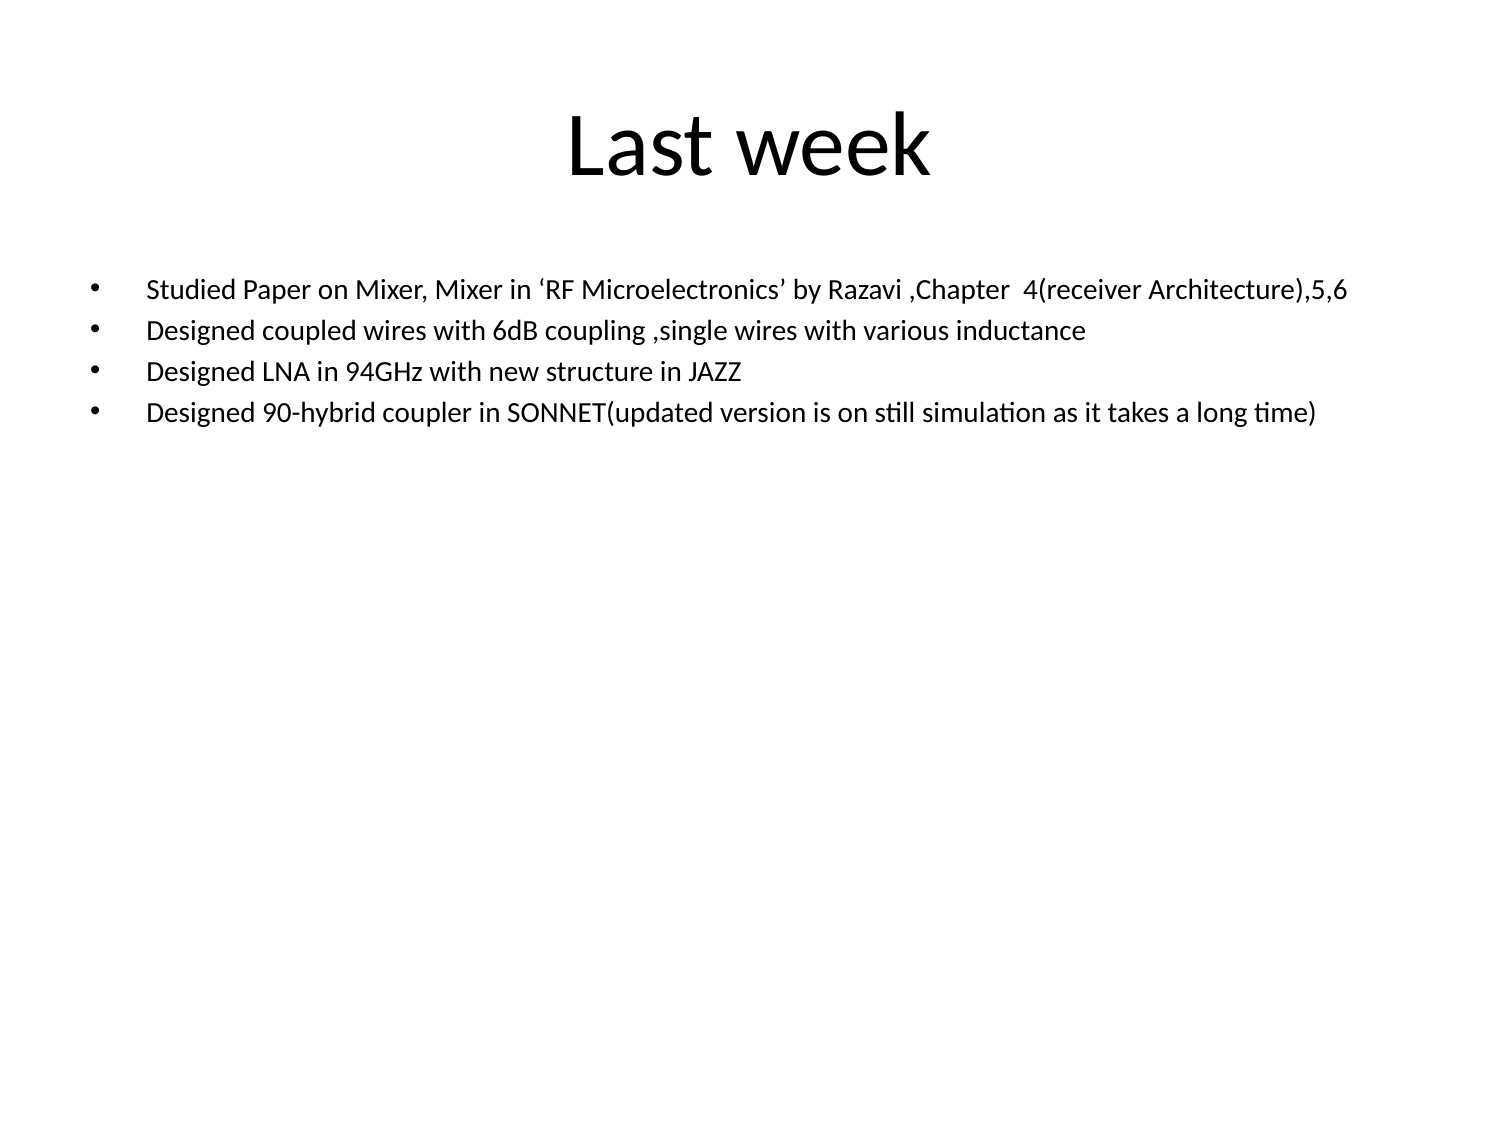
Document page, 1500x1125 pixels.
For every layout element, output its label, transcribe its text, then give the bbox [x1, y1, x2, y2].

list Studied Paper on Mixer, Mixer in ‘RF Microelectronics’ by Razavi ,Chapter 4(receiver Architecture),5,6 Designed coupled wires with 6dB coupling ,single wires with various inductance Designed LNA in 94GHz with new structure in JAZZ Designed 90-hybrid coupler in SONNET(updated version is on still simulation as it takes a long time) [75, 262, 1425, 1005]
title Last week [75, 45, 1425, 233]
